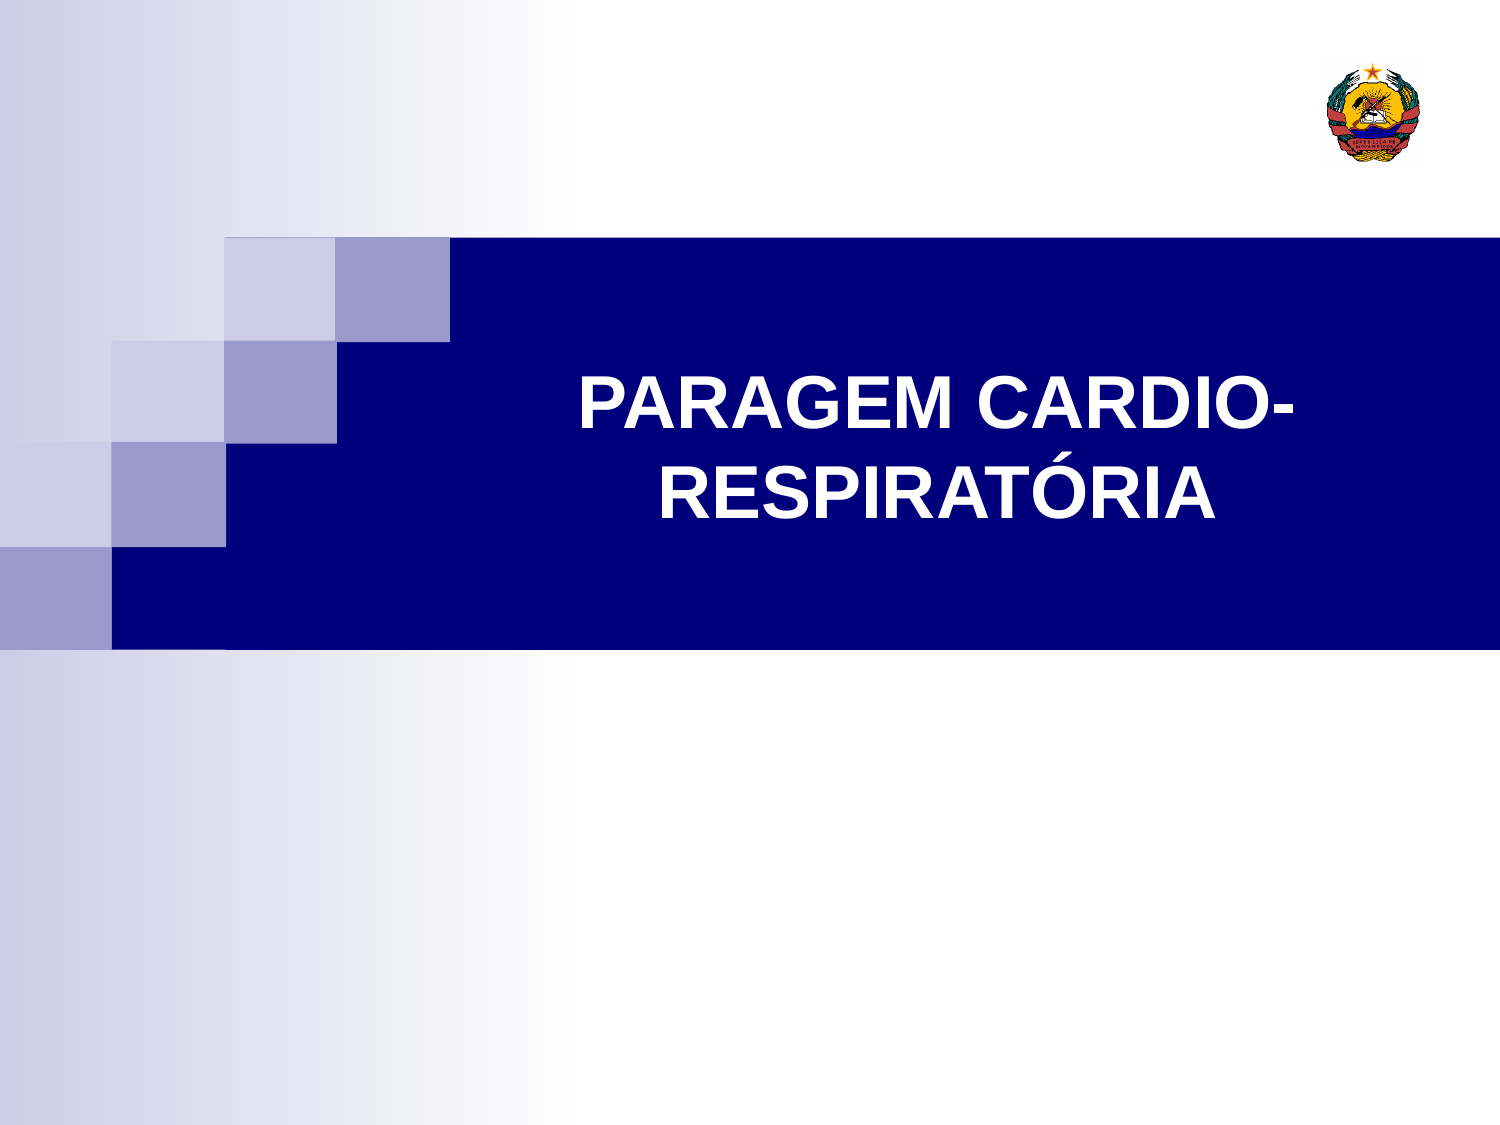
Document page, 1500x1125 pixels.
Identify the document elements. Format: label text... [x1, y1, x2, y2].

title PARAGEM CARDIO-RESPIRATÓRIA [487, 262, 1388, 626]
